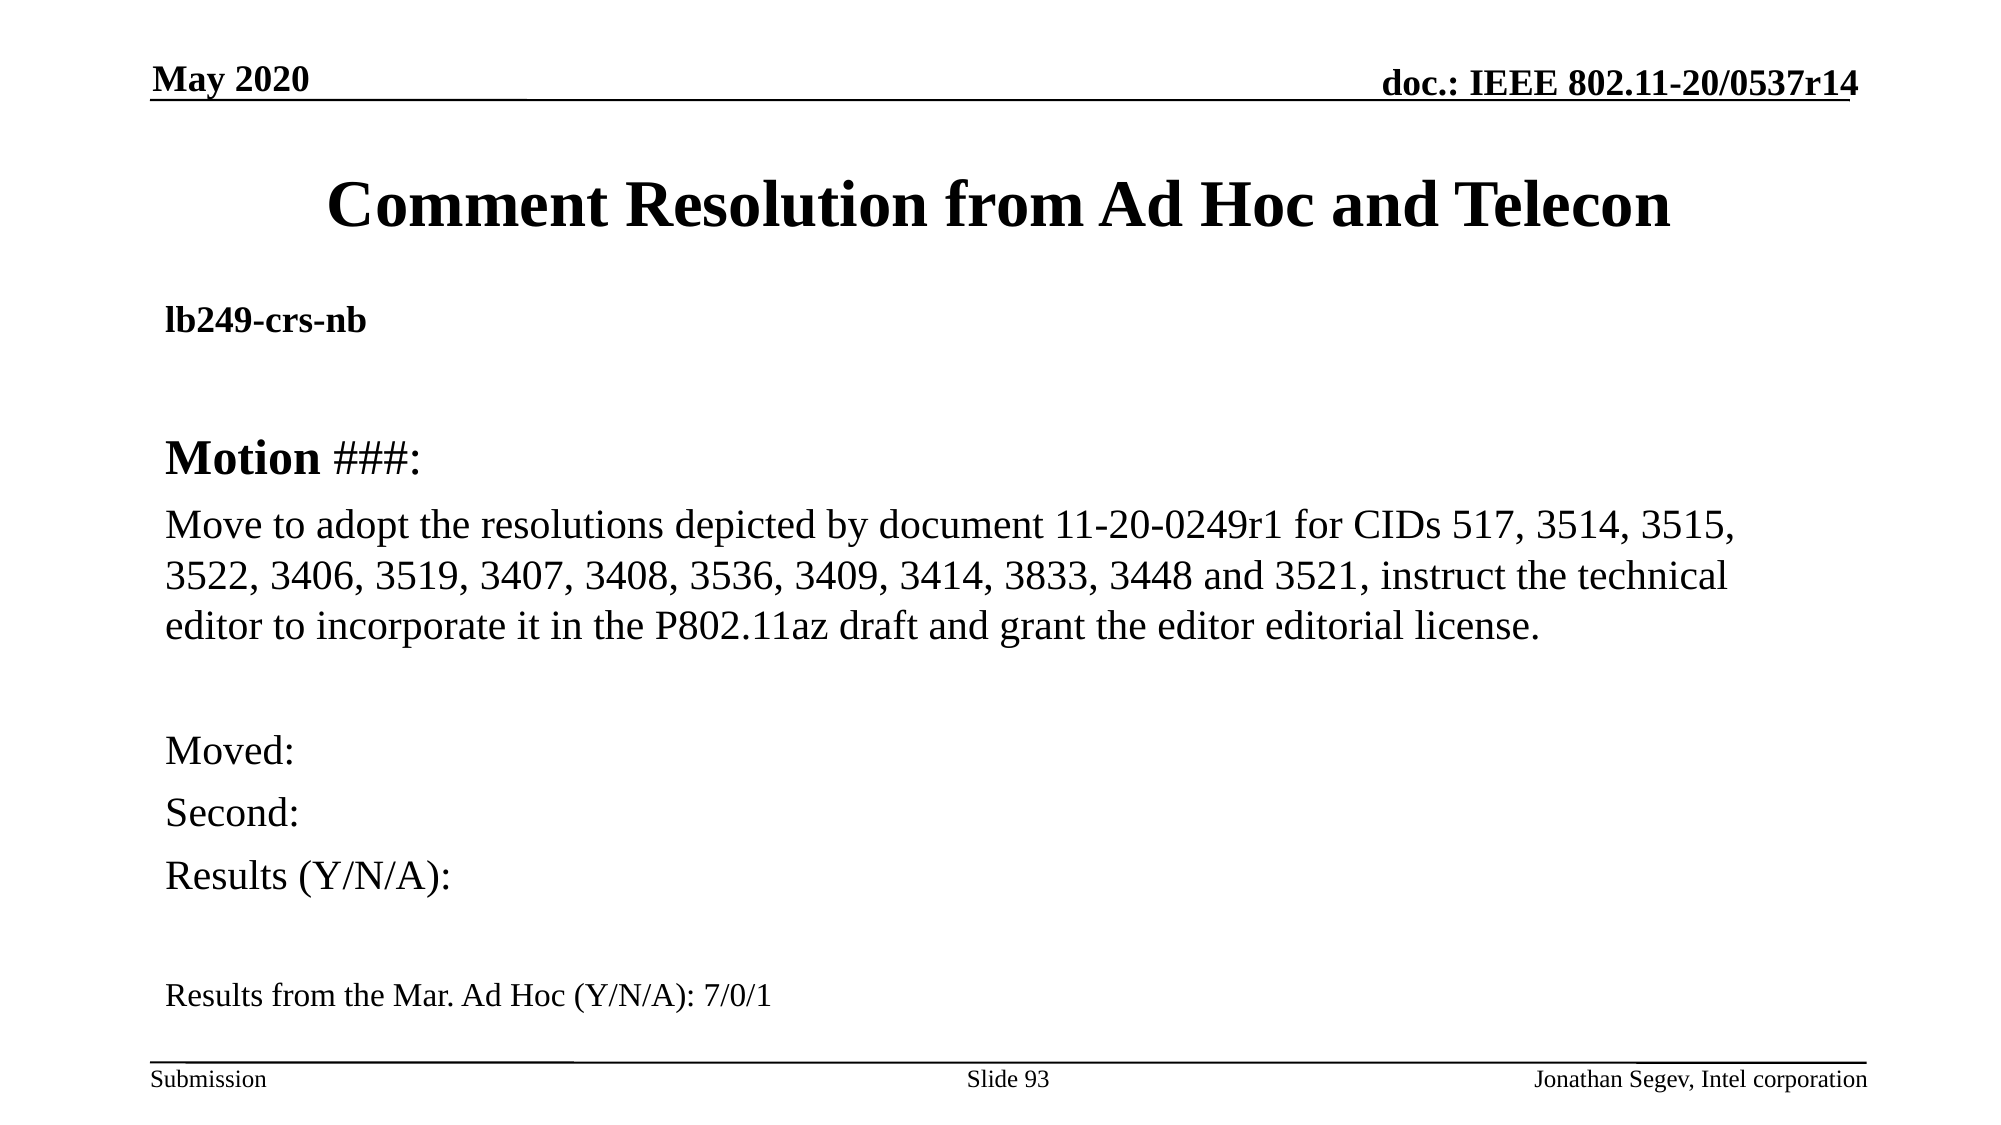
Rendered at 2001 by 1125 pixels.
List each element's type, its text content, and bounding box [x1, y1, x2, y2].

list lb249-crs-nb Motion ###: Move to adopt the resolutions depicted by document 11-20-0249r1 for CIDs 517, 3514, 3515, 3522, 3406, 3519, 3407, 3408, 3536, 3409, 3414, 3833, 3448 and 3521, instruct the technical editor to incorporate it in the P802.11az draft and grant the editor editorial license. Moved: Second: Results (Y/N/A): Results from the Mar. Ad Hoc (Y/N/A): 7/0/1 [149, 286, 1850, 1000]
title Comment Resolution from Ad Hoc and Telecon [149, 112, 1850, 286]
slide_number Slide 93 [950, 1061, 1067, 1123]
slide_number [152, 54, 563, 100]
footer Jonathan Segev, Intel corporation [1171, 1061, 1869, 1093]
